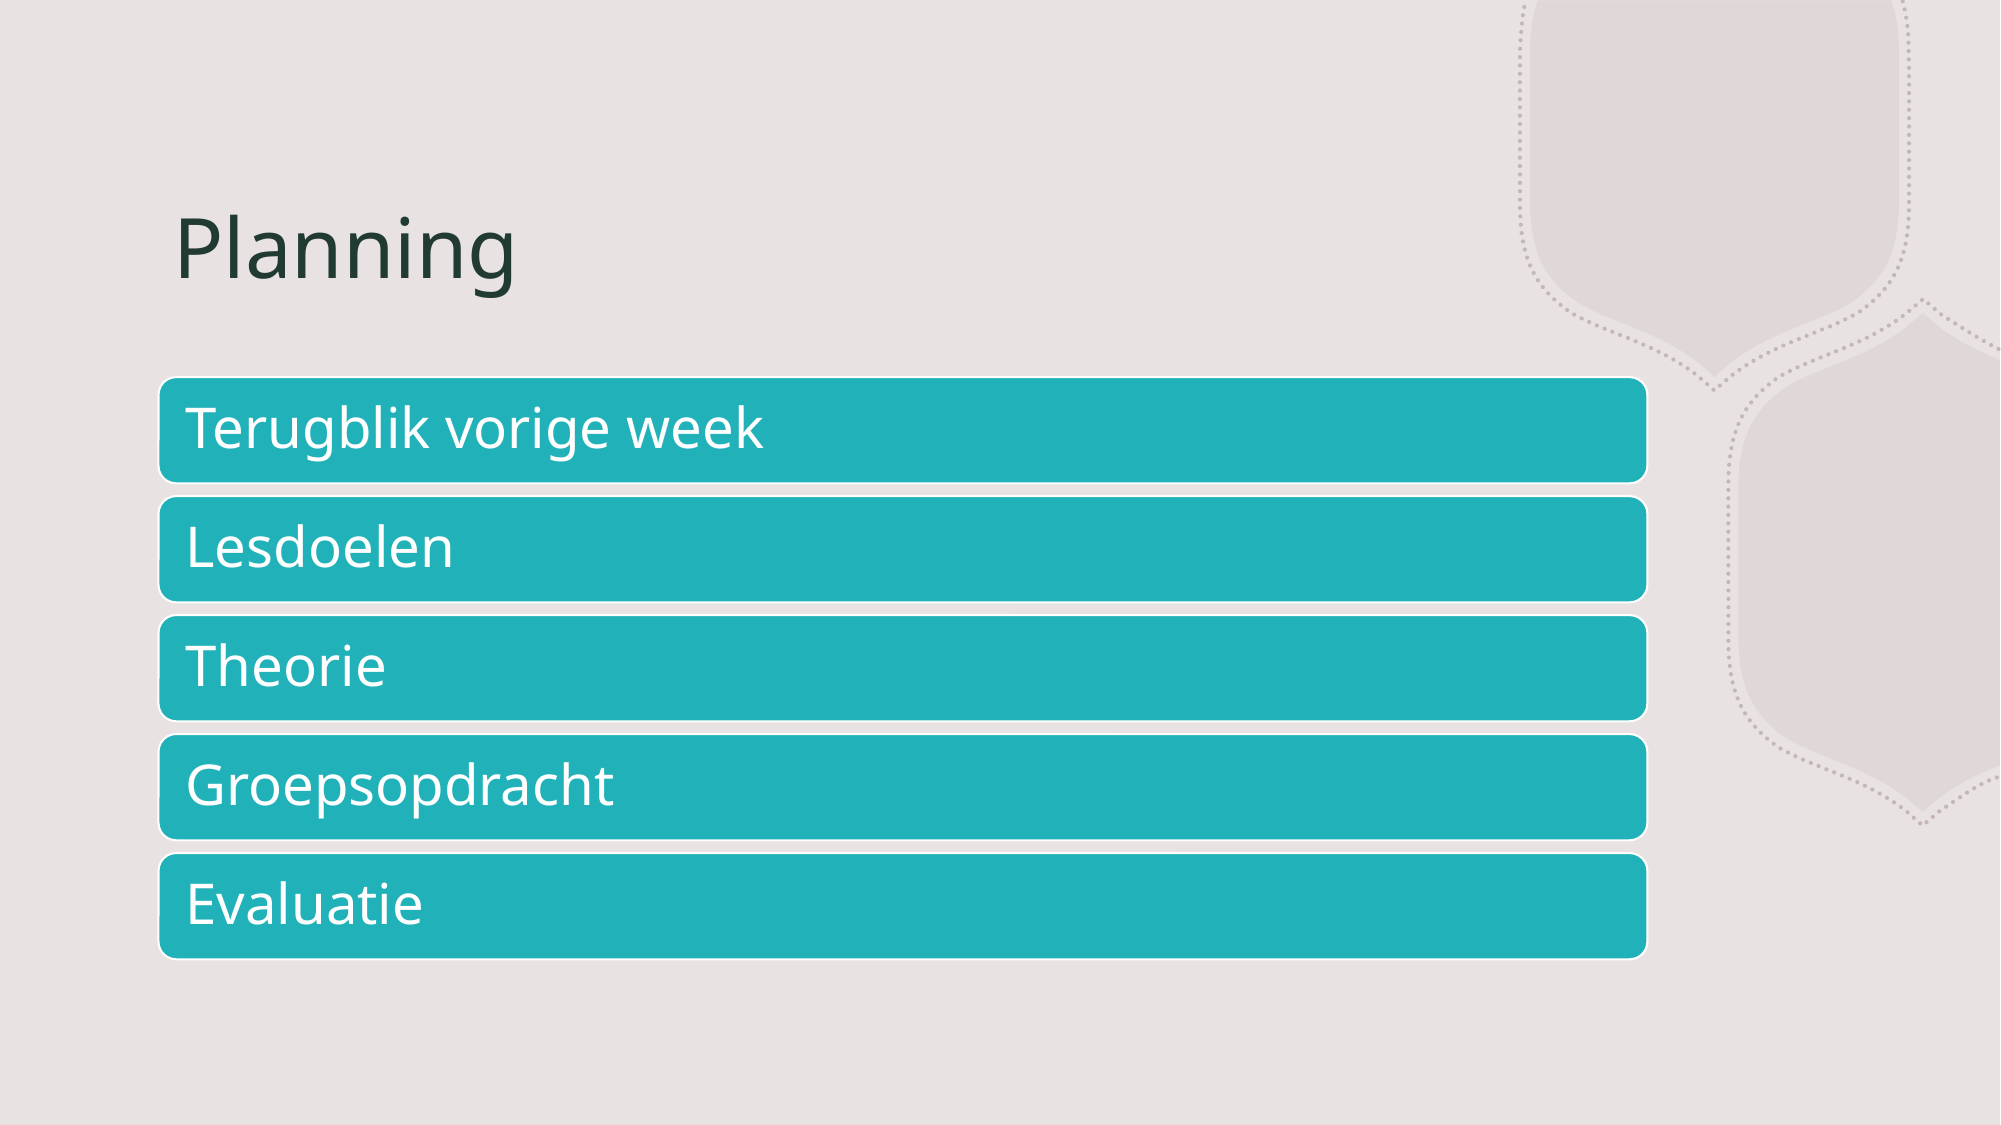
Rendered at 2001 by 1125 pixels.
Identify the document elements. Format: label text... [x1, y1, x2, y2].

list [158, 368, 1648, 968]
title Planning [158, 157, 1648, 332]
